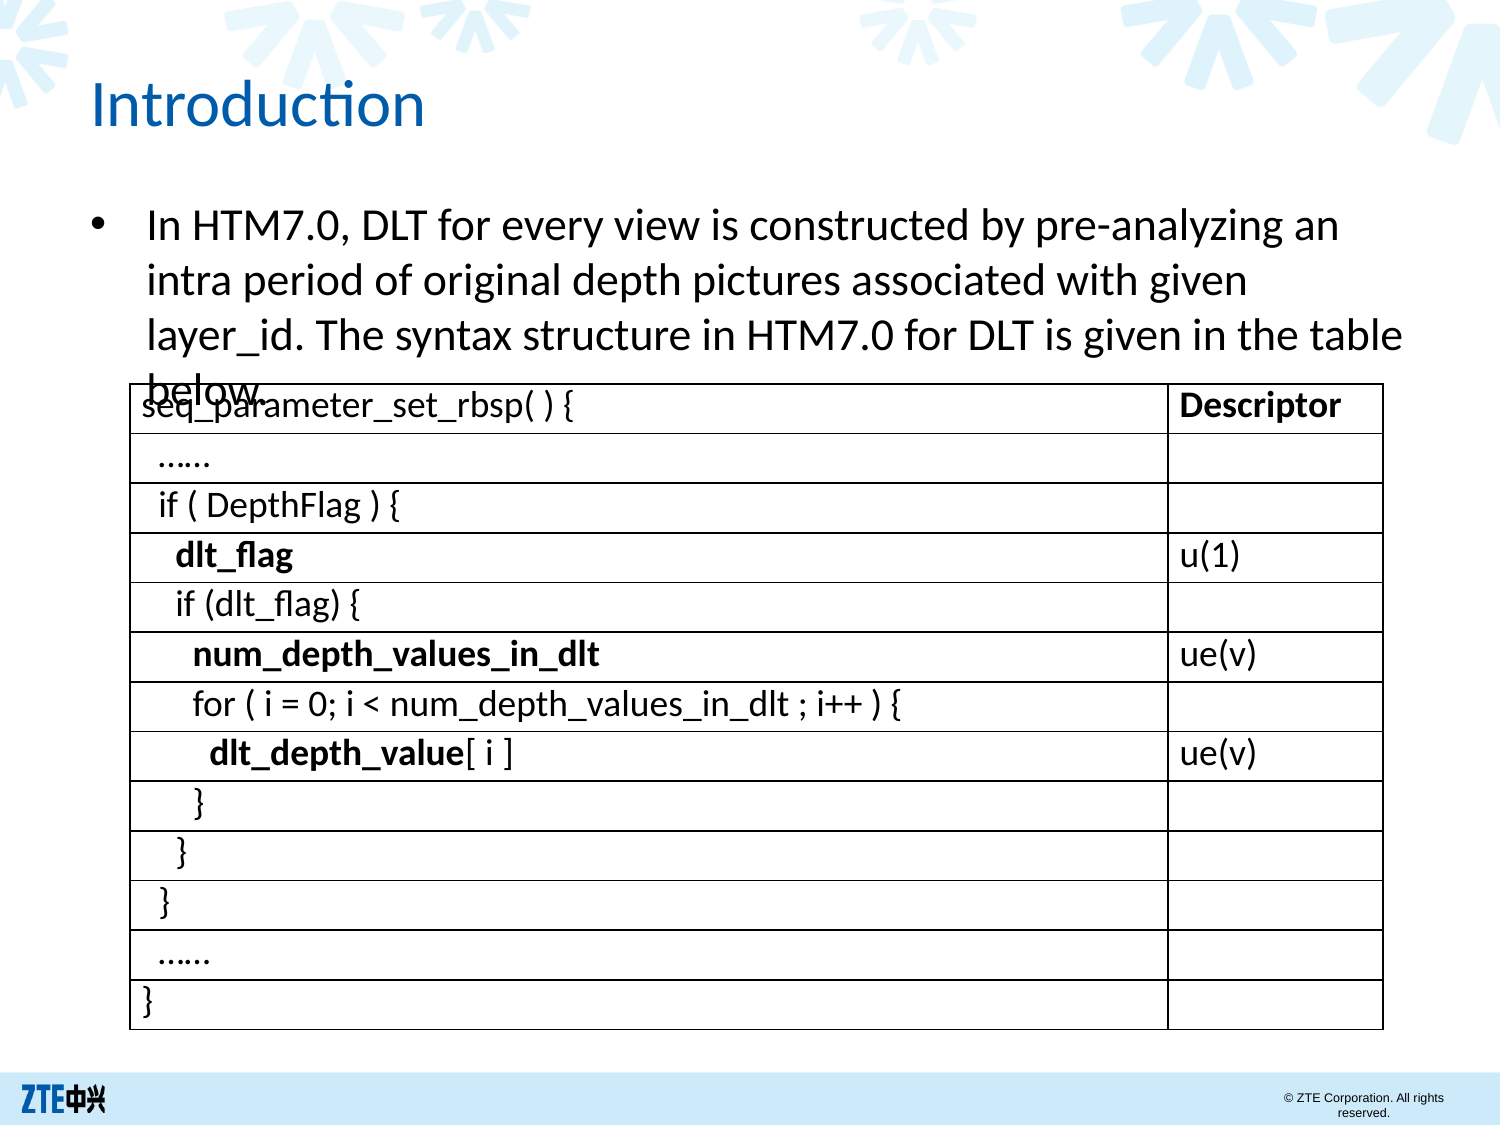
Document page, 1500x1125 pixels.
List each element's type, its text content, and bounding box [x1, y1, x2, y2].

table_cell } [131, 881, 1167, 929]
table_cell } [131, 981, 1167, 1029]
table_header Descriptor [1169, 385, 1382, 433]
table_cell [1169, 931, 1382, 979]
table_header seq_parameter_set_rbsp( ) { [131, 385, 1167, 433]
list In HTM7.0, DLT for every view is constructed by pre-analyzing an intra period of original depth pictures associated with given layer_id. The syntax structure in HTM7.0 for DLT is given in the table below. [75, 187, 1425, 930]
table_cell if (dlt_flag) { [131, 583, 1167, 631]
table_cell [1169, 583, 1382, 631]
table_cell if ( DepthFlag ) { [131, 484, 1167, 532]
table_cell u(1) [1169, 534, 1382, 582]
table_cell dlt_flag [131, 534, 1167, 582]
table_cell num_depth_values_in_dlt [131, 633, 1167, 681]
table_cell ue(v) [1169, 633, 1382, 681]
table_cell …… [131, 434, 1167, 482]
table_cell [1169, 484, 1382, 532]
table_cell [1169, 782, 1382, 830]
table_cell } [131, 782, 1167, 830]
table_cell [1169, 881, 1382, 929]
table_cell …… [131, 931, 1167, 979]
table_cell for ( i = 0; i < num_depth_values_in_dlt ; i++ ) { [131, 683, 1167, 731]
table_cell dlt_depth_value[ i ] [131, 732, 1167, 780]
table_cell [1169, 832, 1382, 880]
title Introduction [75, 25, 1425, 175]
table_cell [1169, 434, 1382, 482]
picture [0, 0, 1500, 1125]
table_cell [1169, 981, 1382, 1029]
table_cell ue(v) [1169, 732, 1382, 780]
table_cell } [131, 832, 1167, 880]
table_cell [1169, 683, 1382, 731]
